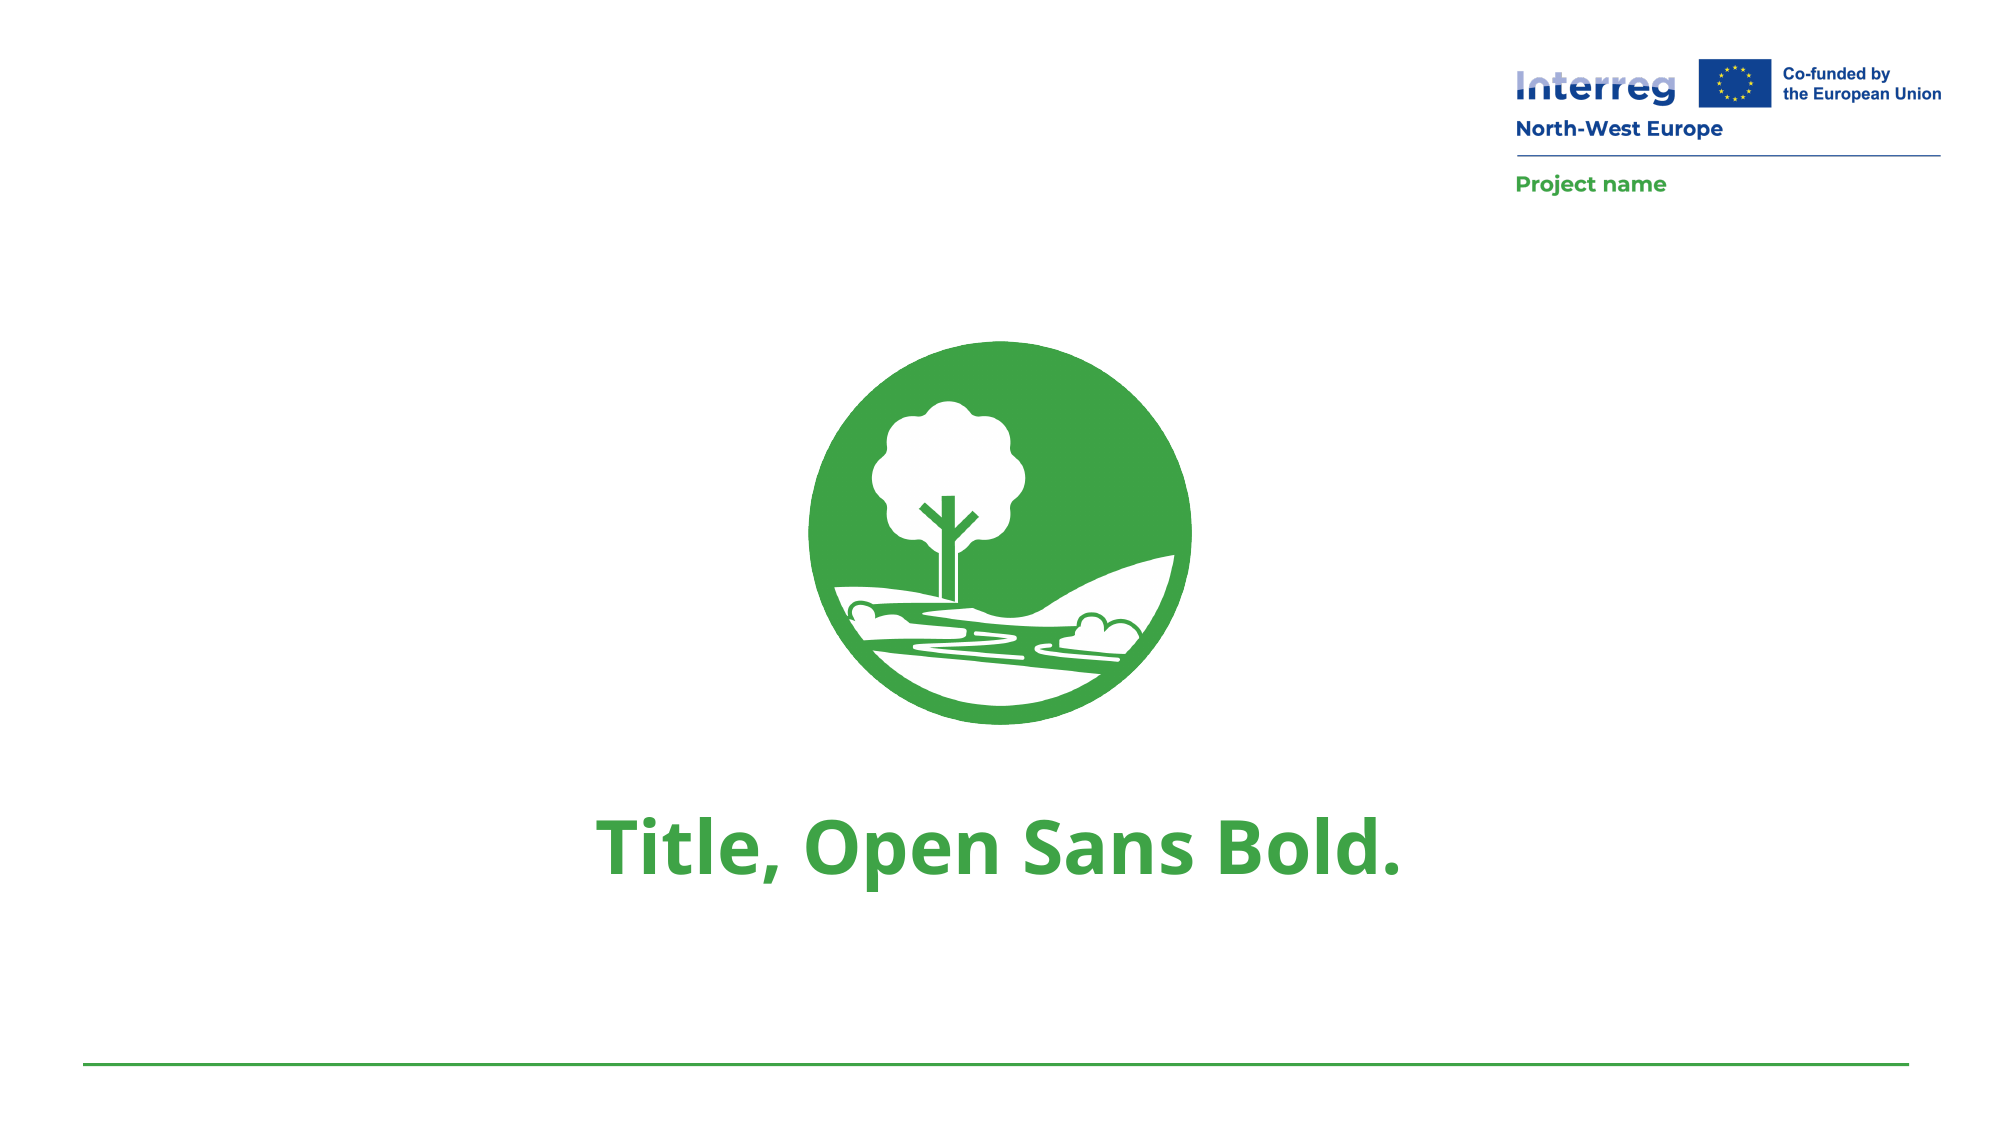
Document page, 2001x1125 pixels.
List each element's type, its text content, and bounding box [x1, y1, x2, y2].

picture [808, 341, 1192, 725]
text_box Title, Open Sans Bold. [362, 792, 1638, 939]
picture [1458, 0, 2000, 251]
